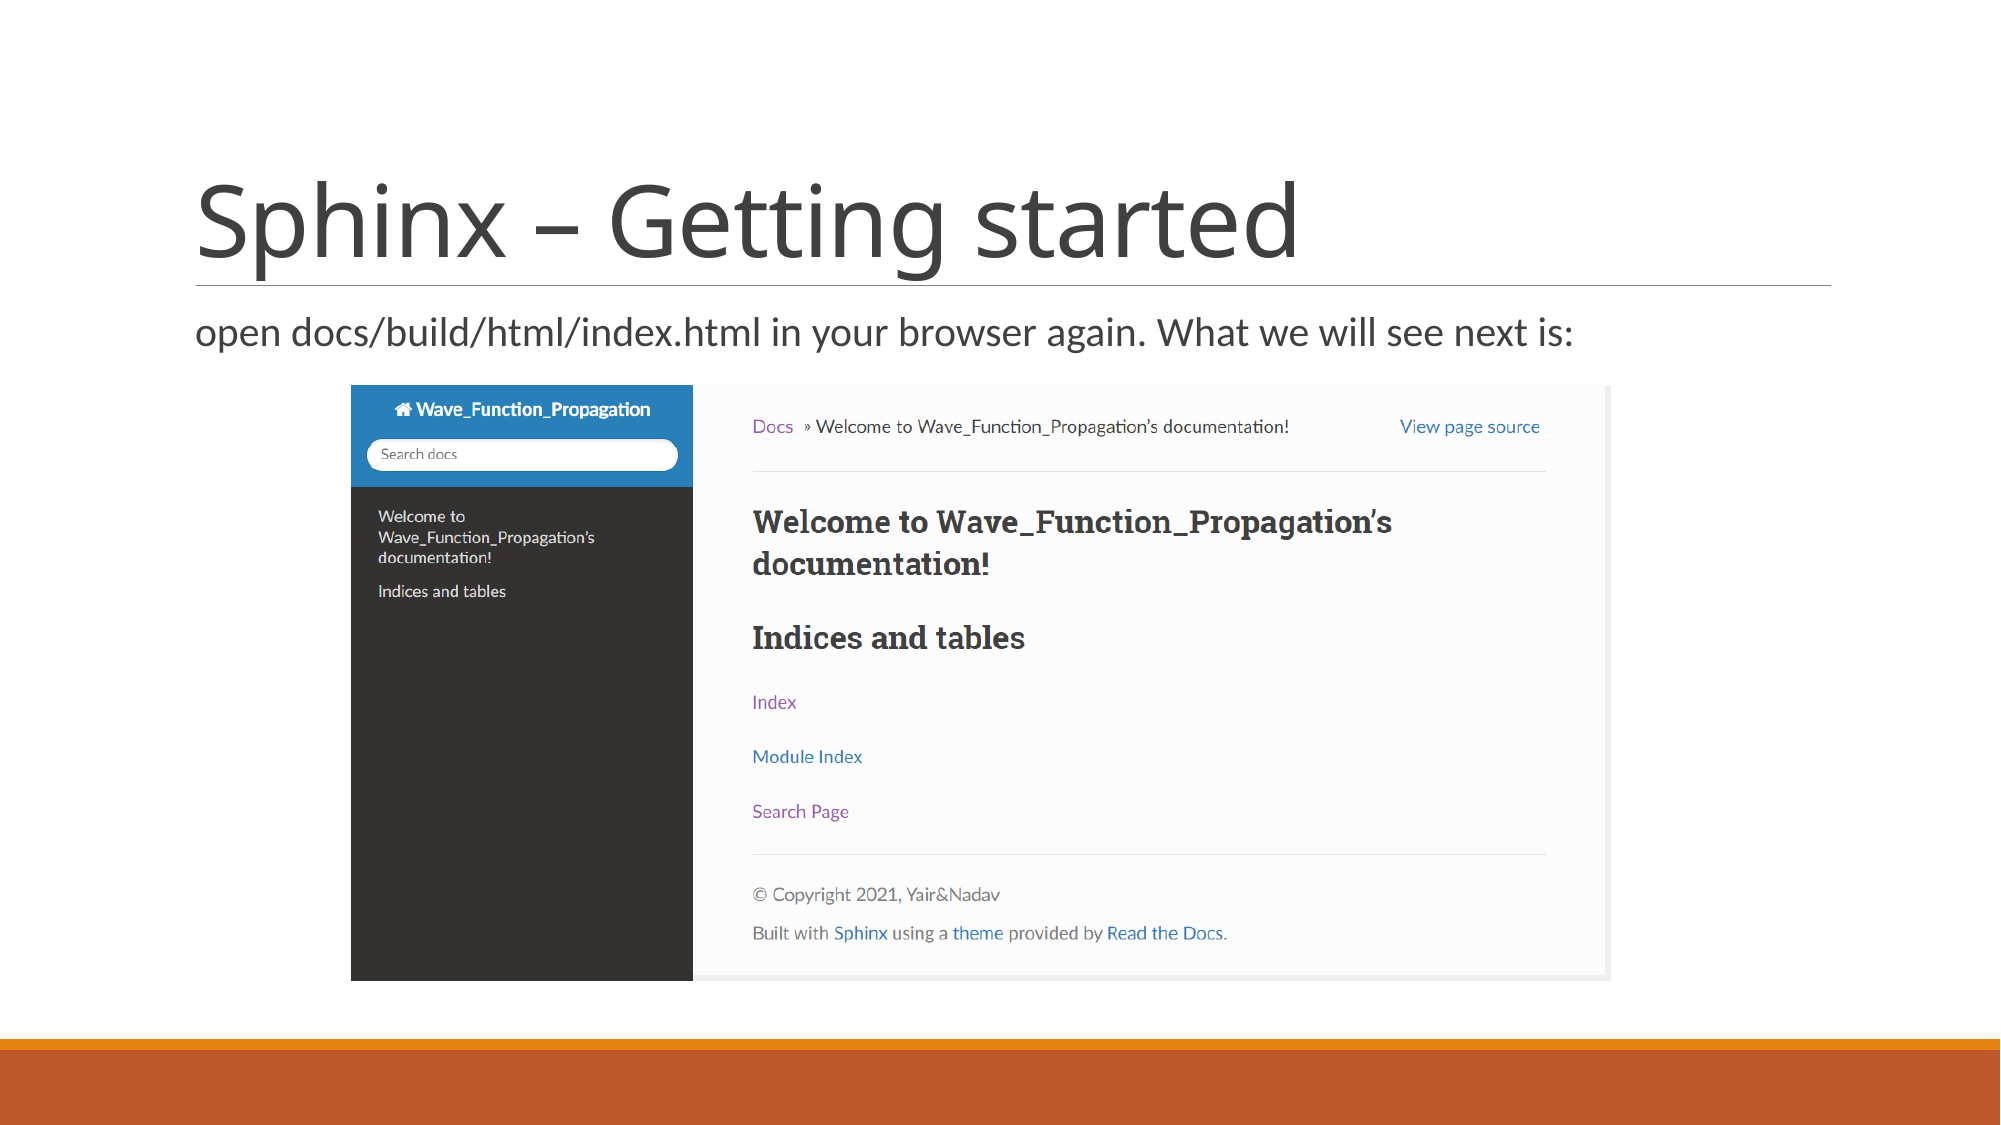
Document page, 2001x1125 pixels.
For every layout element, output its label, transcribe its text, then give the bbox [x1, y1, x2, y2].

title Sphinx – Getting started [180, 47, 1830, 285]
picture [351, 385, 1611, 982]
list open docs/build/html/index.html in your browser again. What we will see next is: [180, 302, 1830, 963]
